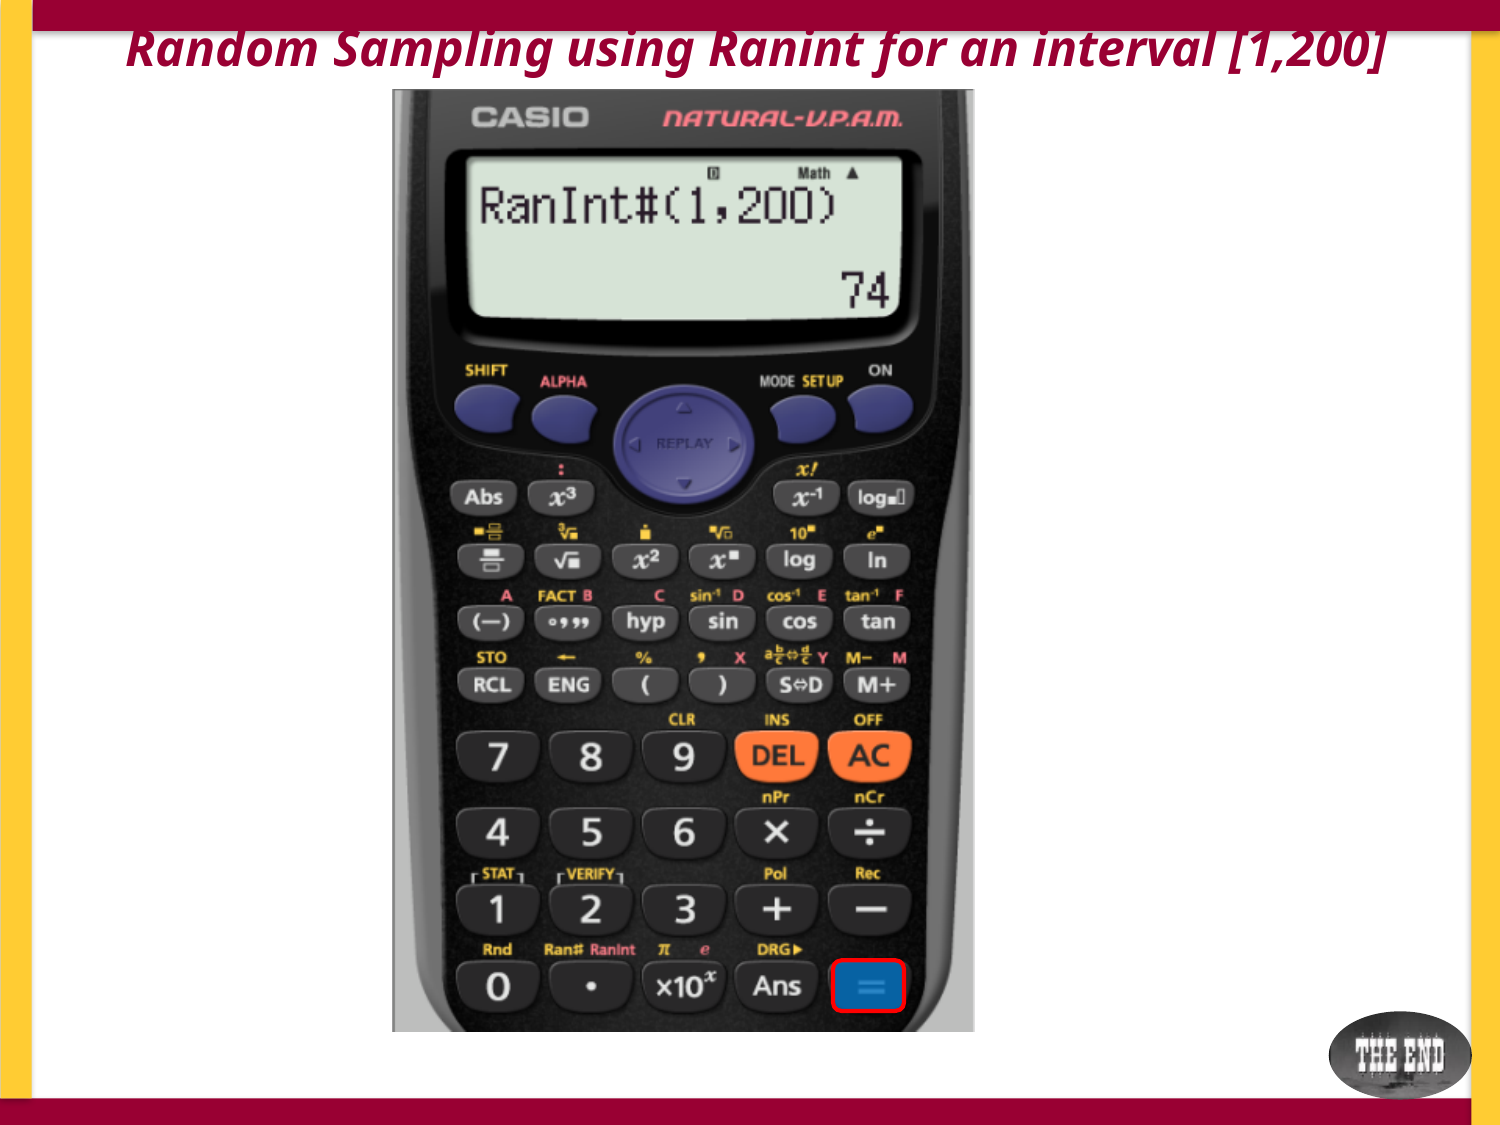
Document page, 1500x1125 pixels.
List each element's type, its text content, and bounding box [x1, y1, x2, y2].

text_box Random Sampling using Ranint for an interval [1,200] [32, 9, 1481, 85]
picture [392, 89, 975, 1033]
picture [1328, 1011, 1472, 1100]
